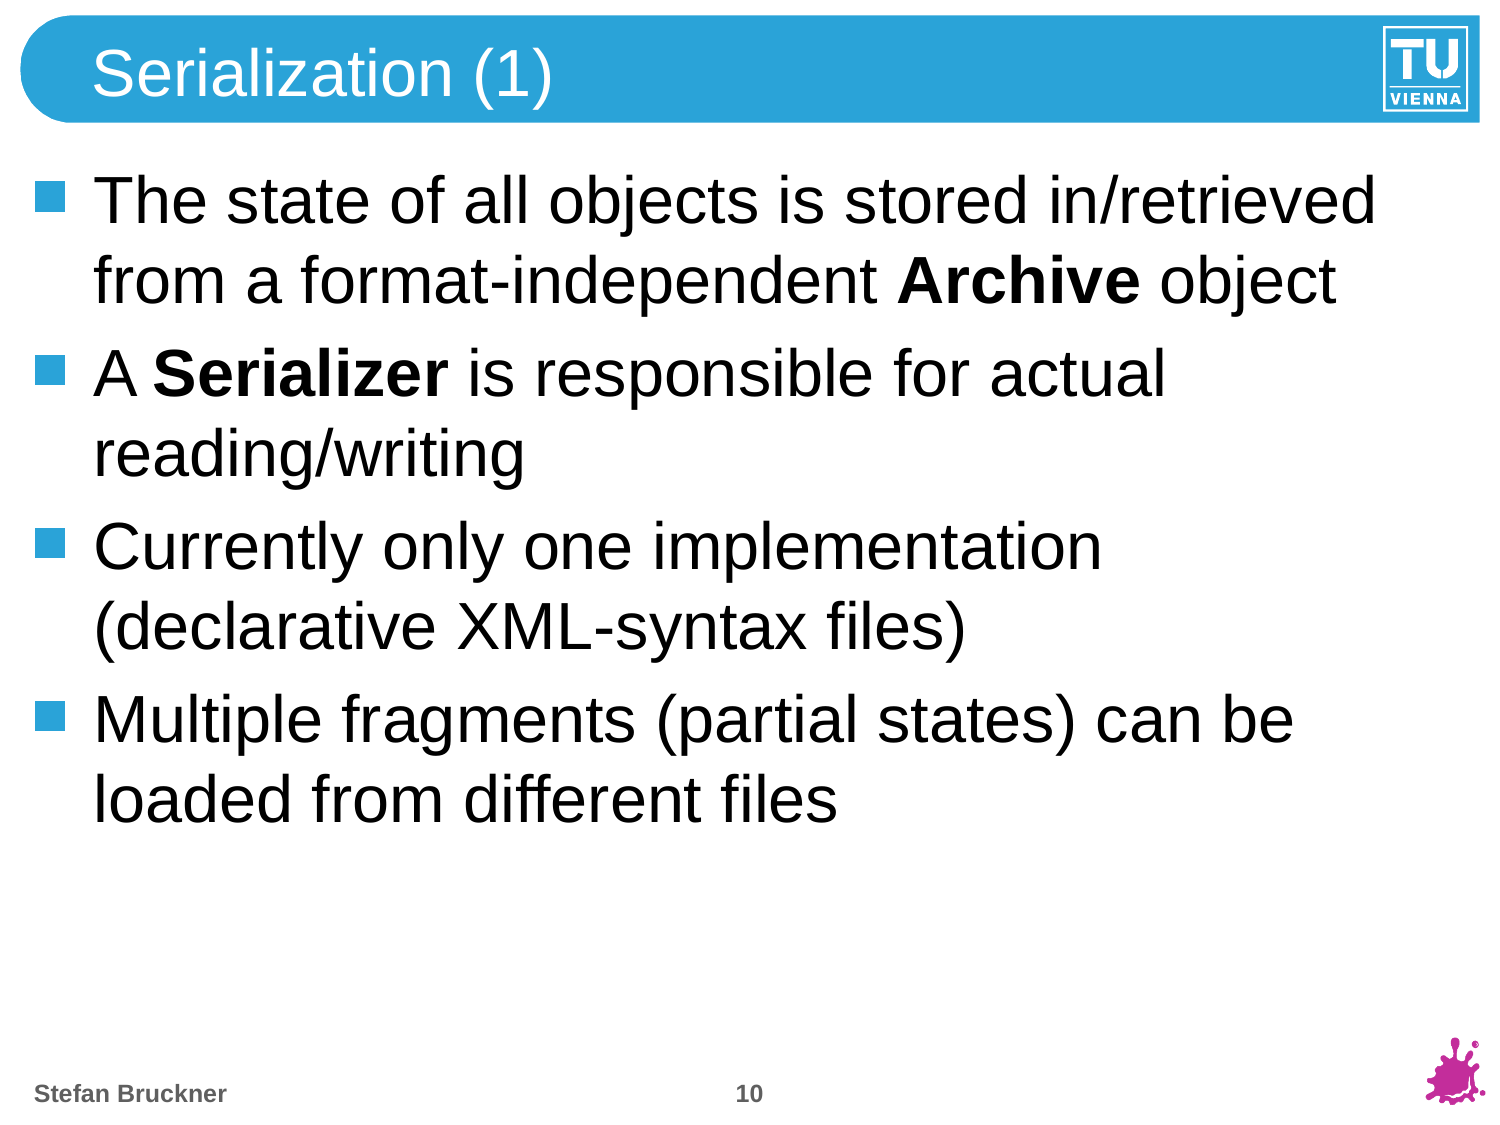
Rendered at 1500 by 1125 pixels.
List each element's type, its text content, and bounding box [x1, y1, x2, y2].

list The state of all objects is stored in/retrieved from a format-independent Archive object A Serializer is responsible for actual reading/writing Currently only one implementation (declarative XML-syntax files) Multiple fragments (partial states) can be loaded from different files [19, 148, 1481, 1048]
slide_number 9 [660, 1067, 839, 1118]
footer Stefan Bruckner [18, 1067, 637, 1118]
title Serialization (1) [76, 6, 1351, 132]
